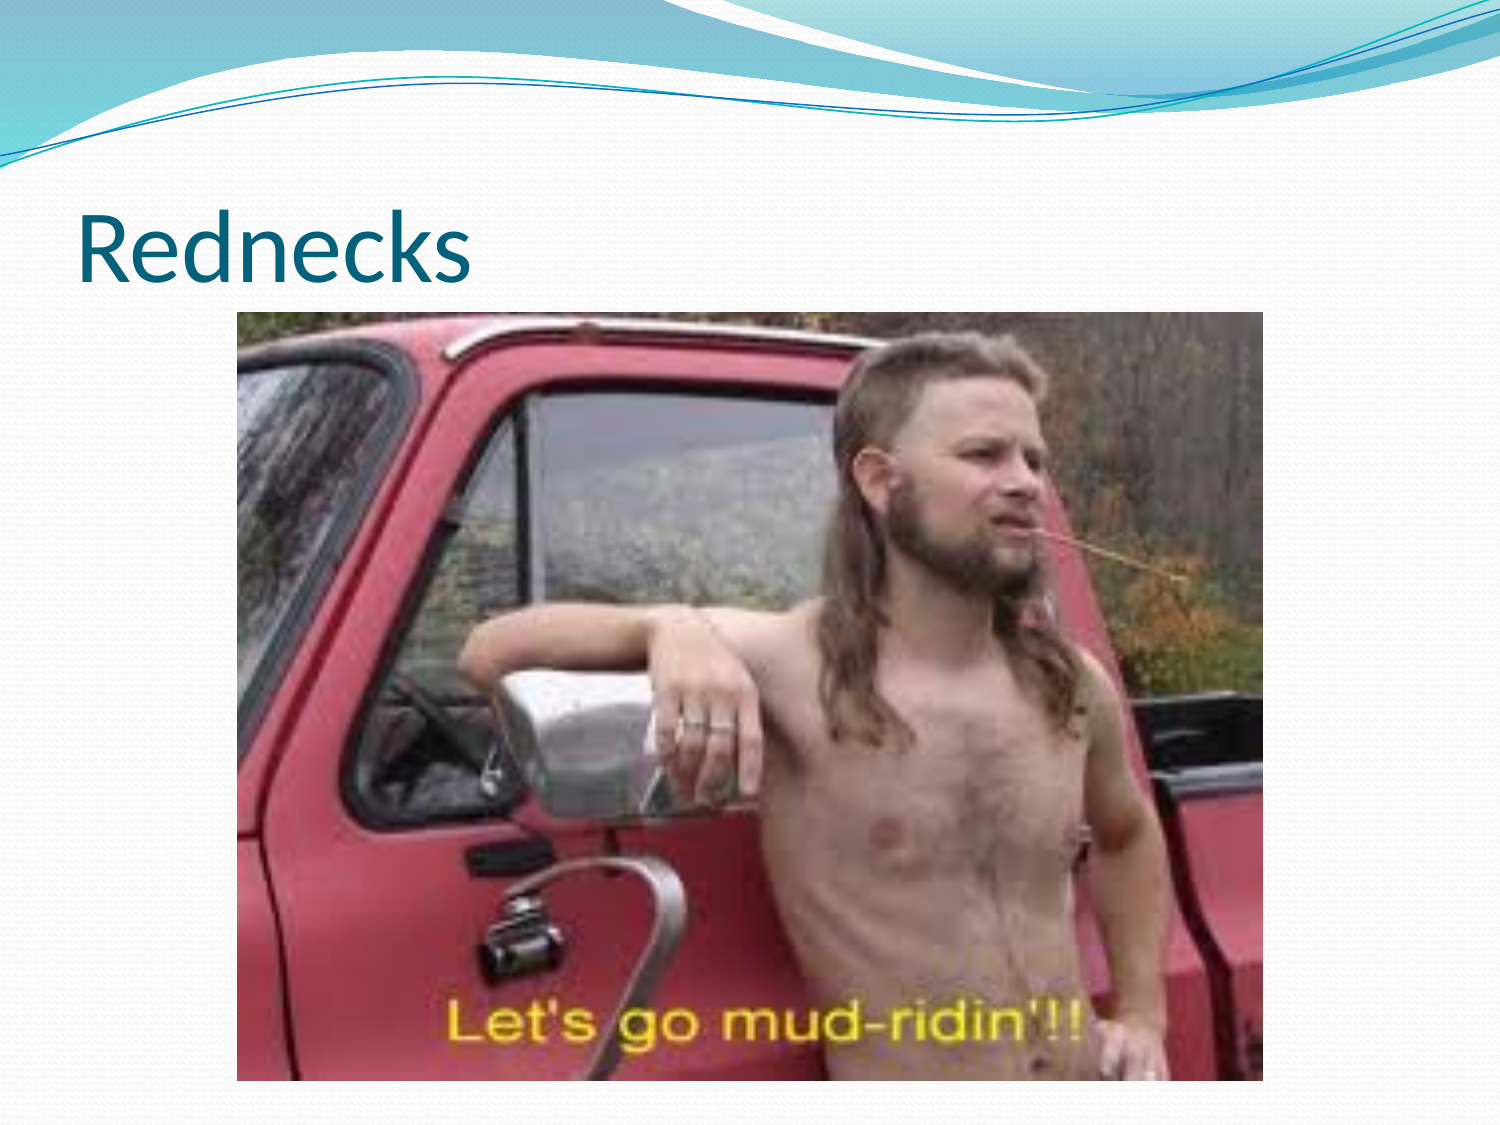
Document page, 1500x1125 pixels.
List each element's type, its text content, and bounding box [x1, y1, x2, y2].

picture [237, 312, 1263, 1081]
title Rednecks [75, 115, 1425, 303]
